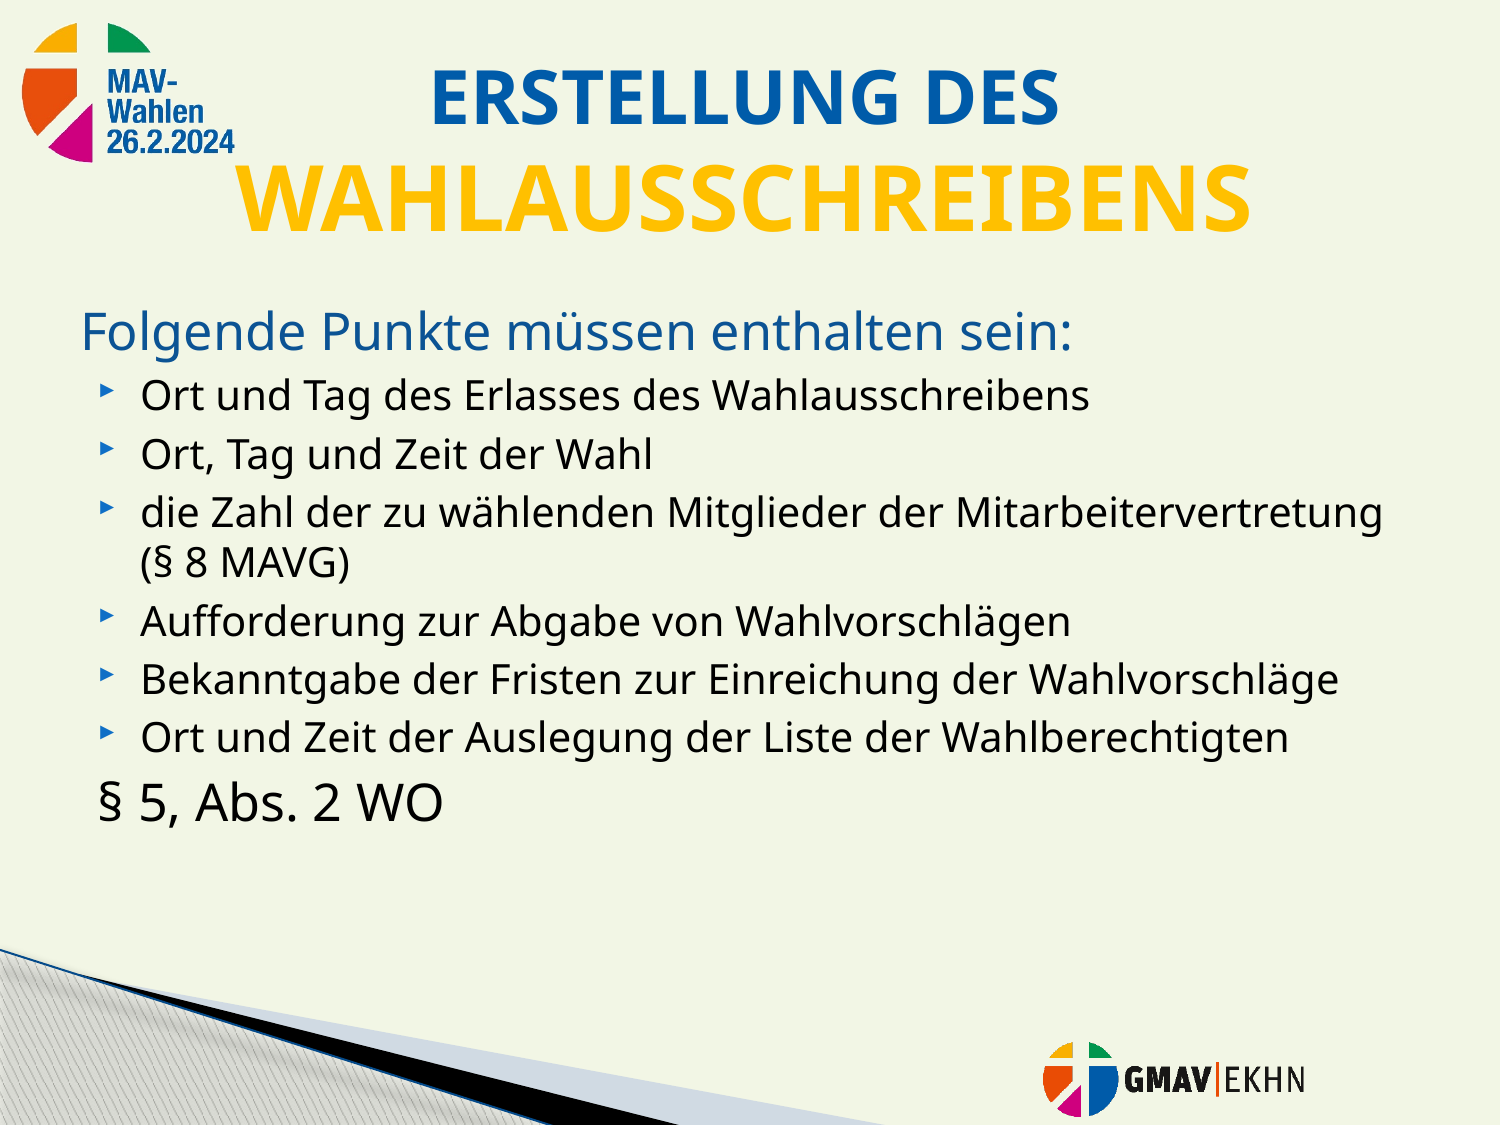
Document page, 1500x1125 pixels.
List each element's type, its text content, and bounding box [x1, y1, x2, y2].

list Folgende Punkte müssen enthalten sein: Ort und Tag des Erlasses des Wahlausschreibens Ort, Tag und Zeit der Wahl die Zahl der zu wählenden Mitglieder der Mitarbeitervertretung (§ 8 MAVG) Aufforderung zur Abgabe von Wahlvorschlägen Bekanntgabe der Fristen zur Einreichung der Wahlvorschläge Ort und Zeit der Auslegung der Liste der Wahlberechtigten § 5, Abs. 2 WO [65, 290, 1416, 864]
title ERSTELLUNG DES WAHLAUSSCHREIBENS [64, 56, 1425, 244]
picture [5, 6, 255, 174]
picture [1040, 1039, 1306, 1120]
